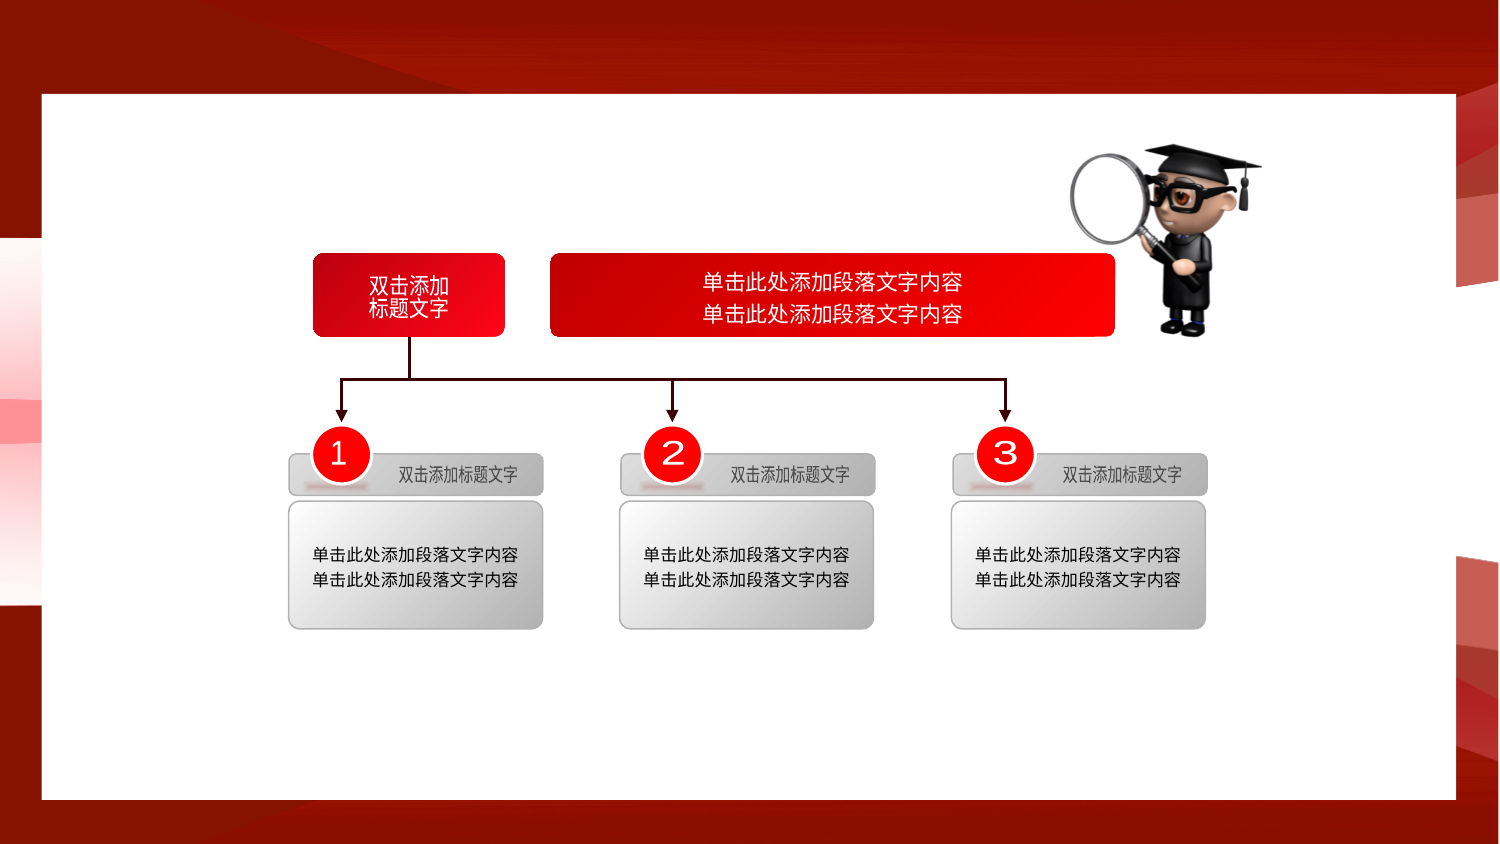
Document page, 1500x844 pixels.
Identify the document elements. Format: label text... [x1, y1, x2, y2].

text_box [288, 453, 543, 629]
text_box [951, 453, 1207, 629]
text_box 单击此处添加段落文字内容 单击此处添加段落文字内容 [550, 253, 1065, 337]
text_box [313, 253, 505, 337]
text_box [975, 424, 1036, 484]
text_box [341, 333, 1006, 423]
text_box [619, 453, 875, 629]
picture [0, 0, 1499, 844]
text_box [311, 424, 372, 484]
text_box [642, 424, 703, 484]
